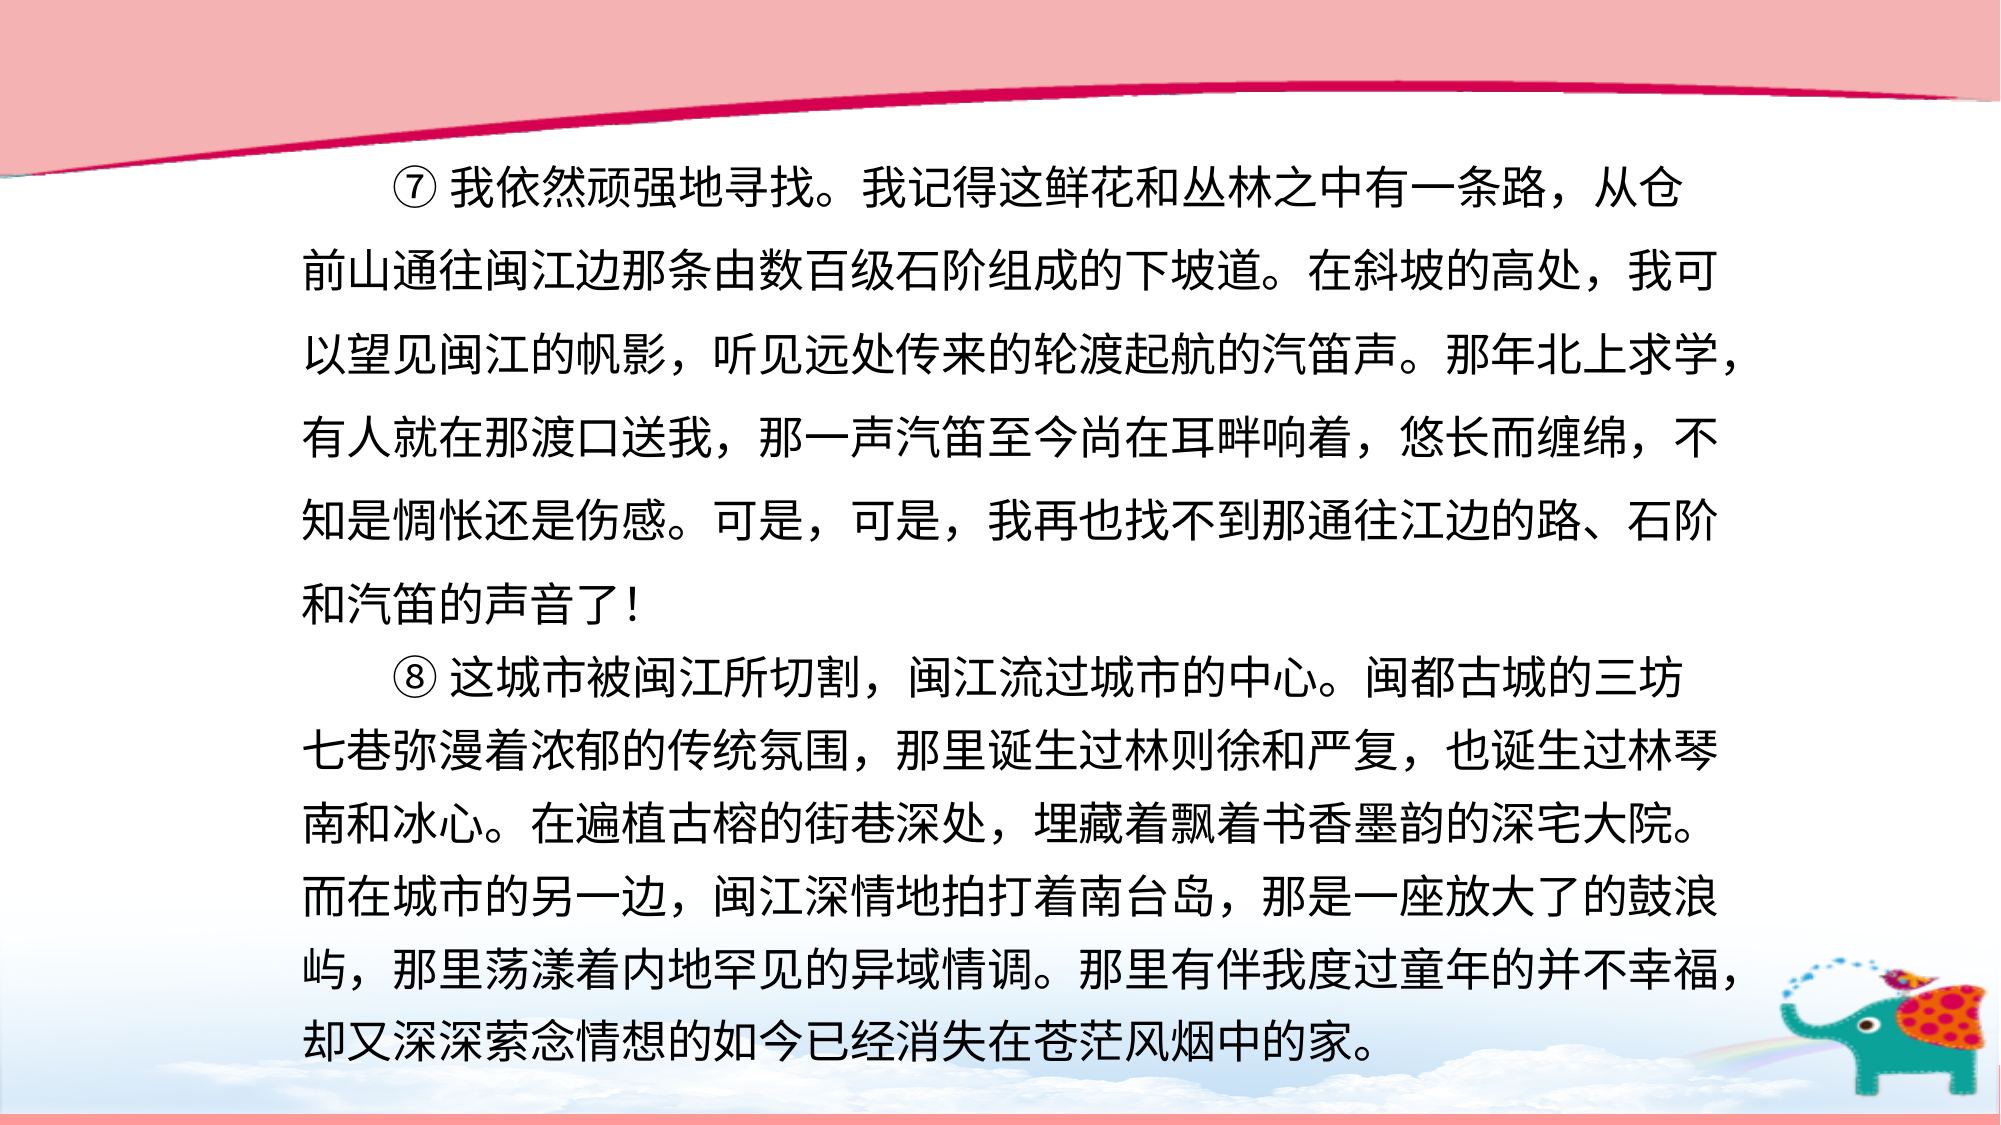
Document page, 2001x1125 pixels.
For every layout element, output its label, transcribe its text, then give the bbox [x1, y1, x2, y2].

picture [0, 0, 2001, 185]
picture [0, 893, 1999, 1114]
text_box ⑦我依然顽强地寻找。我记得这鲜花和丛林之中有一条路，从仓前山通往闽江边那条由数百级石阶组成的下坡道。在斜坡的高处，我可以望见闽江的帆影，听见远处传来的轮渡起航的汽笛声。那年北上求学，有人就在那渡口送我，那一声汽笛至今尚在耳畔响着，悠长而缠绵，不知是惆怅还是伤感。可是，可是，我再也找不到那通往江边的路、石阶和汽笛的声音了！ ⑧这城市被闽江所切割，闽江流过城市的中心。闽都古城的三坊七巷弥漫着浓郁的传统氛围，那里诞生过林则徐和严复，也诞生过林琴南和冰心。在遍植古榕的街巷深处，埋藏着飘着书香墨韵的深宅大院。而在城市的另一边，闽江深情地拍打着南台岛，那是一座放大了的鼓浪屿，那里荡漾着内地罕见的异域情调。那里有伴我度过童年的并不幸福，却又深深萦念情想的如今已经消失在苍茫风烟中的家。 [286, 123, 1738, 1076]
